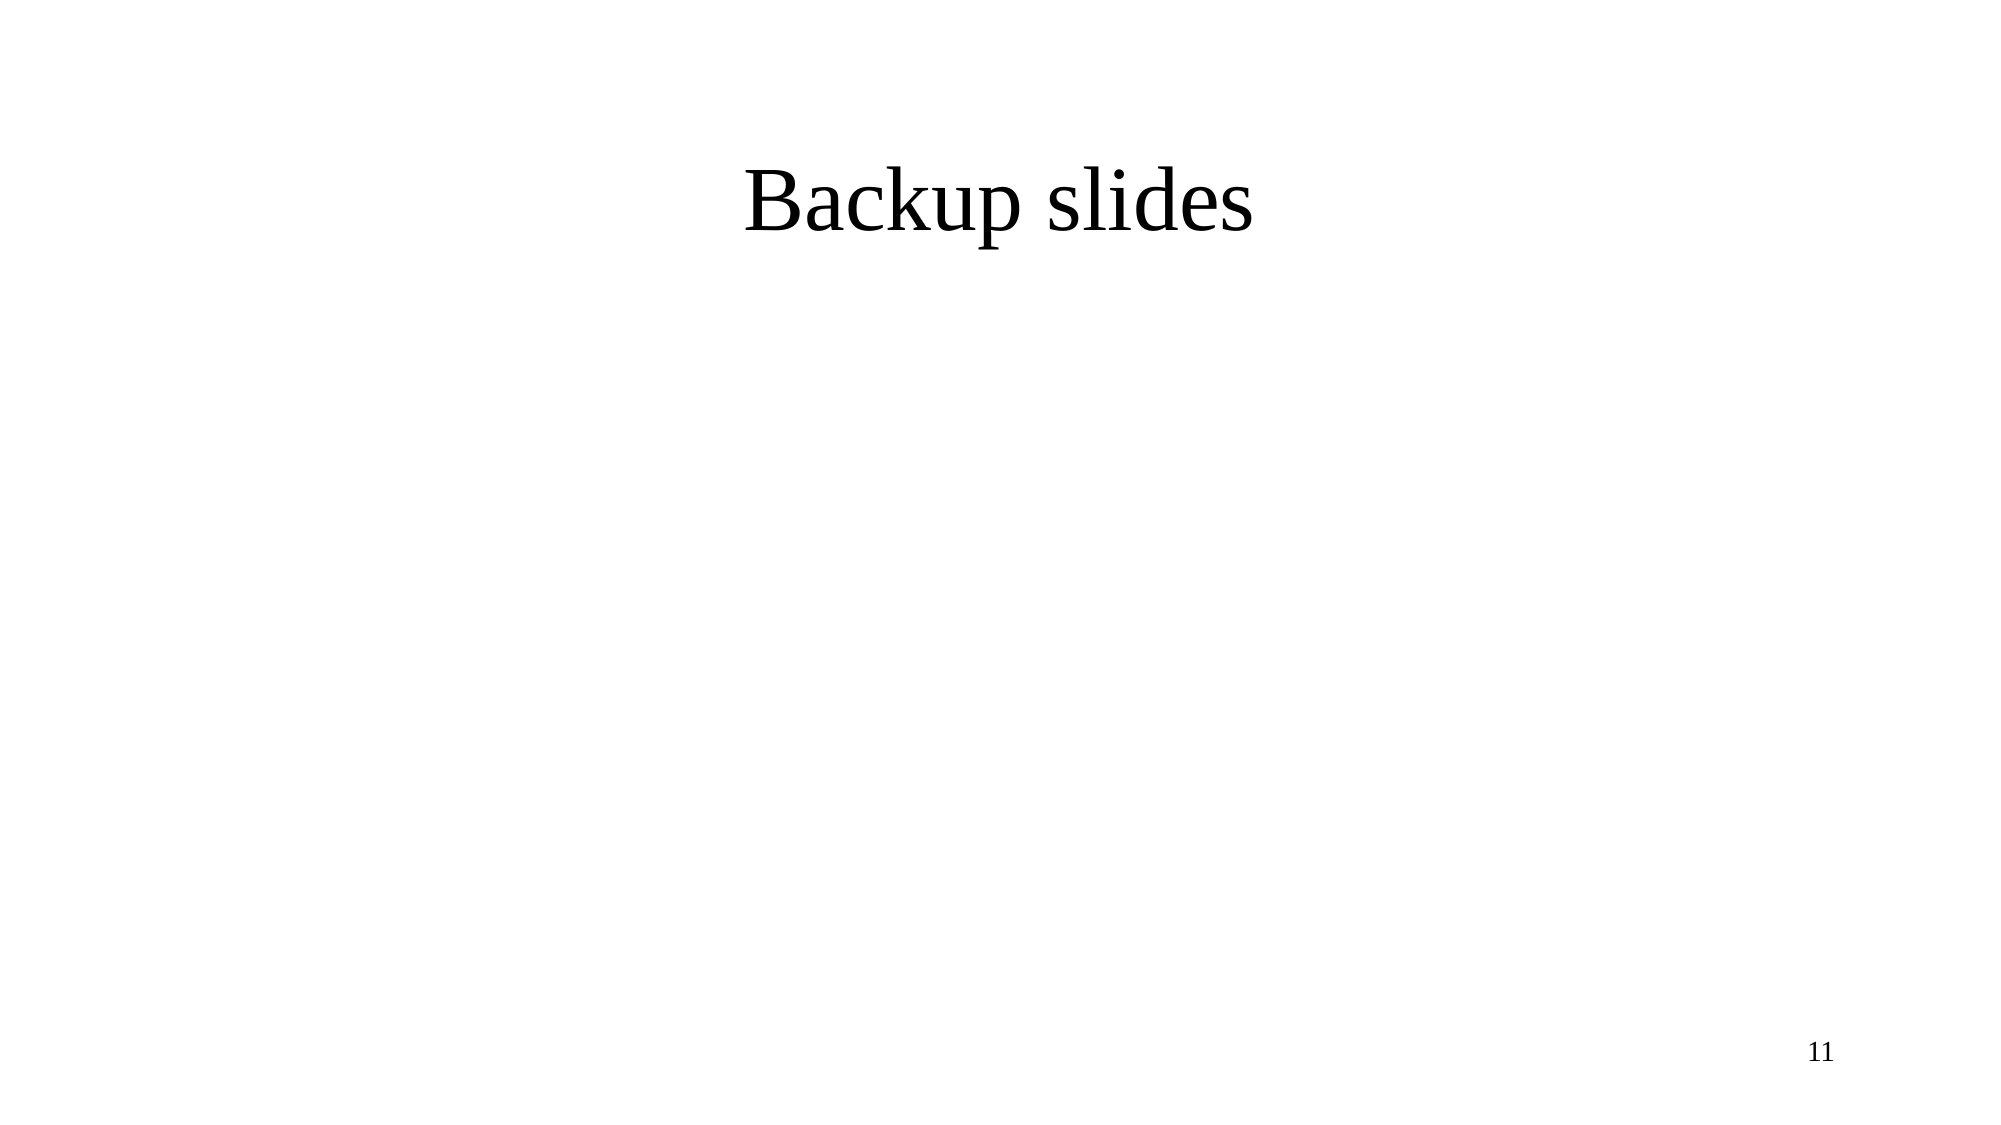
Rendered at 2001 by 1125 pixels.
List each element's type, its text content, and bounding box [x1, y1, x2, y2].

slide_number 11 [1433, 1024, 1851, 1101]
title Backup slides [149, 99, 1851, 288]
